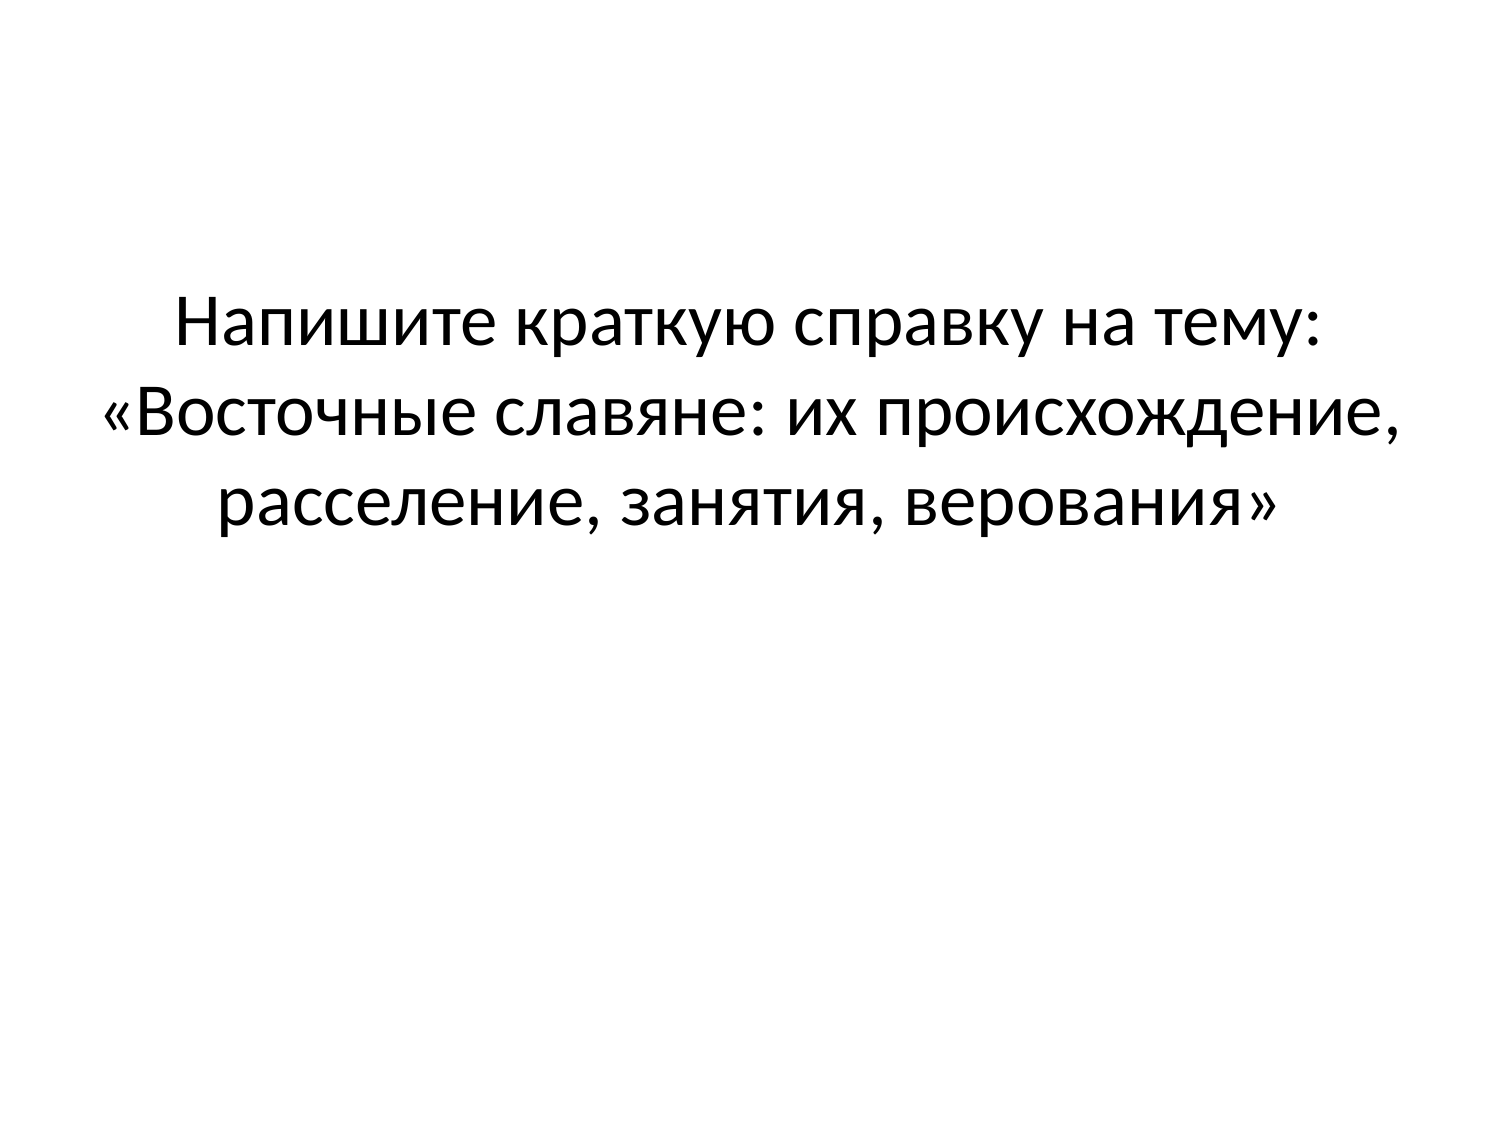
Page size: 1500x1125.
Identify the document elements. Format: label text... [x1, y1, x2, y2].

list Напишите краткую справку на тему: «Восточные славяне: их происхождение, расселение, занятия, верования» [75, 262, 1425, 1005]
